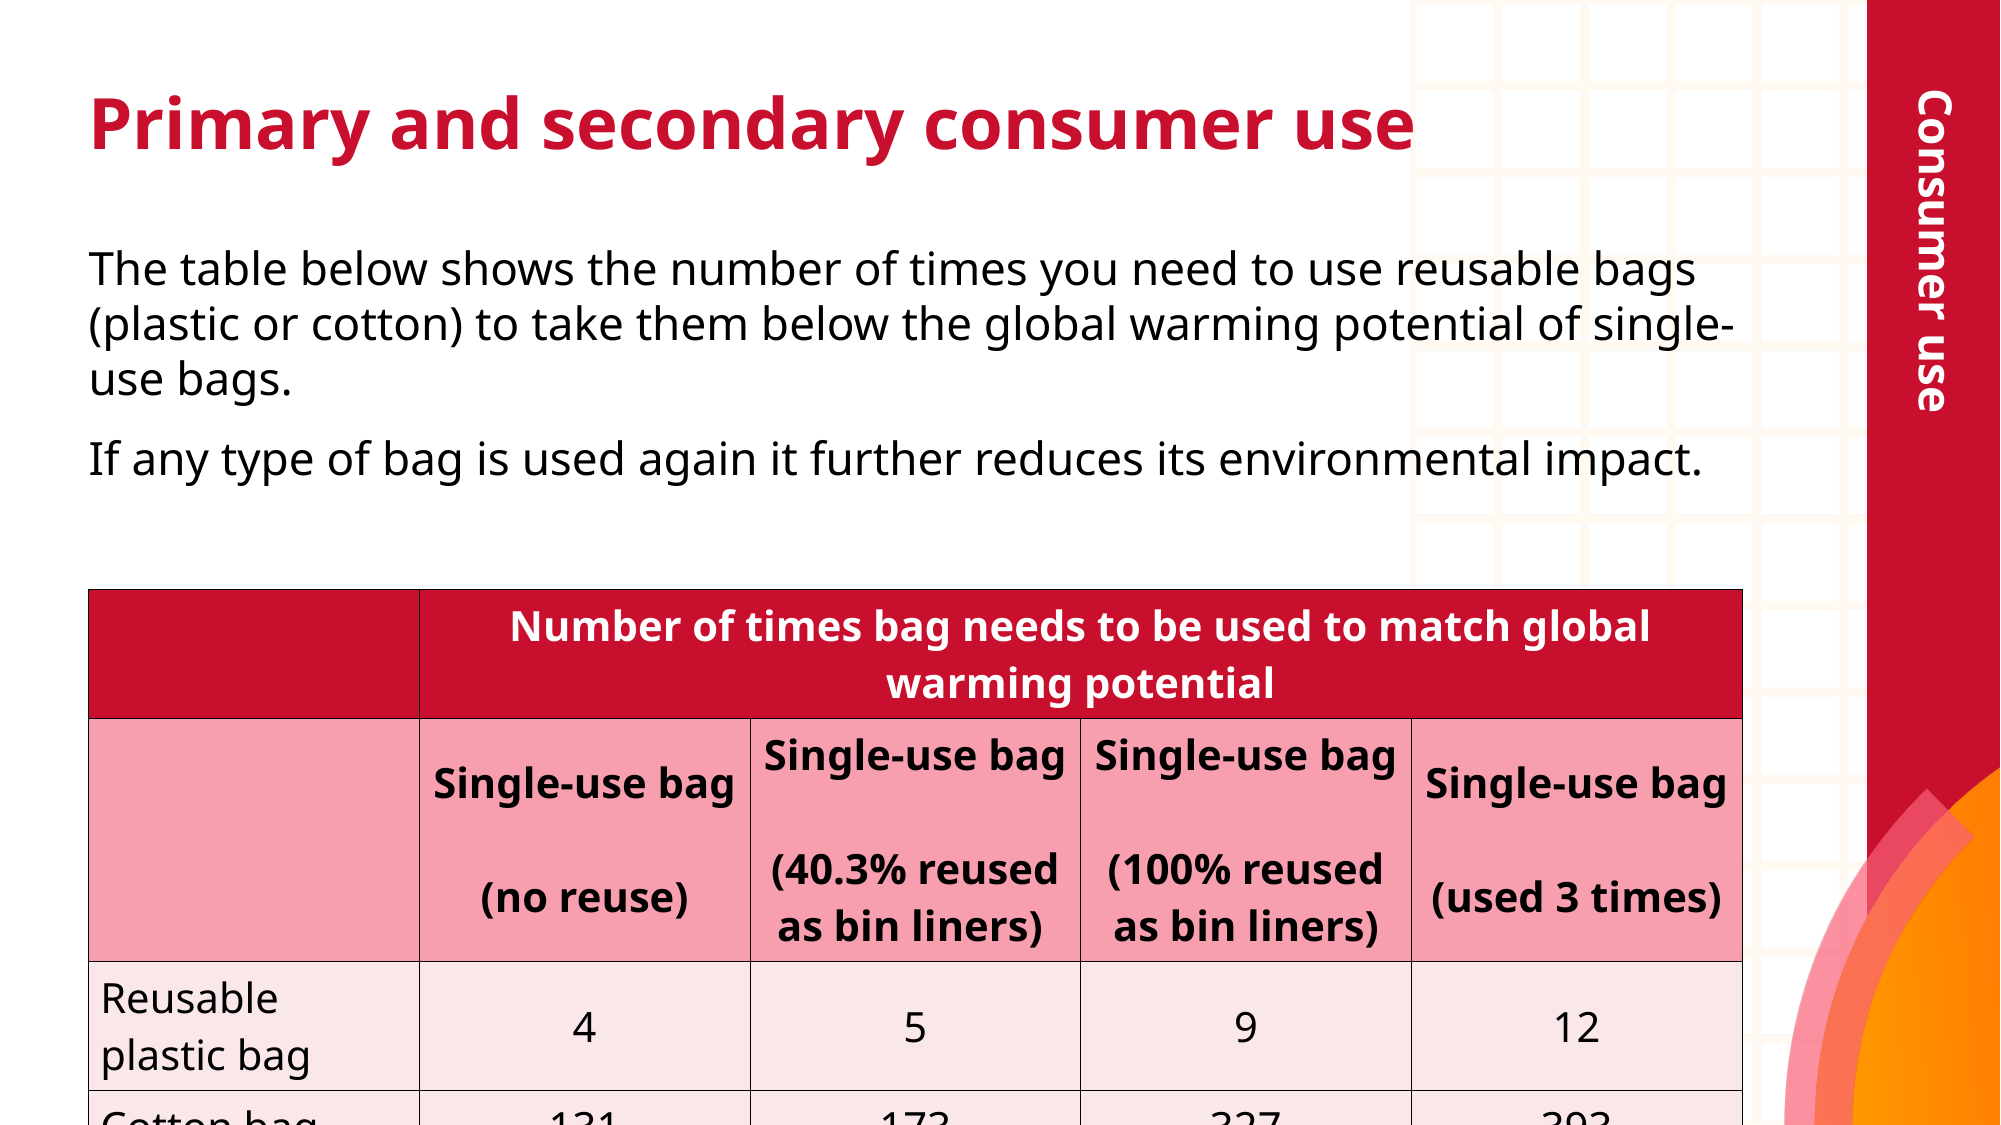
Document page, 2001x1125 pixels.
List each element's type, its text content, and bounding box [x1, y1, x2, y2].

table_cell 4 [420, 962, 750, 1090]
list The table below shows the number of times you need to use reusable bags (plastic or cotton) to take them below the global warming potential of single-use bags. If any type of bag is used again it further reduces its environmental impact. [88, 206, 1743, 518]
table_cell Reusable plastic bag [89, 962, 419, 1090]
table_cell Single-use bag (40.3% reused as bin liners) [751, 719, 1080, 961]
table_header [89, 590, 419, 718]
title Primary and secondary consumer use [88, 88, 1743, 161]
table_cell 173 [751, 1091, 1080, 1125]
table_cell Single-use bag (100% reused as bin liners) [1081, 719, 1411, 961]
table_cell Single-use bag (no reuse) [420, 719, 750, 961]
table_cell 327 [1081, 1091, 1411, 1125]
table_cell 393 [1412, 1091, 1742, 1125]
table_cell 12 [1412, 962, 1742, 1090]
table_cell 5 [751, 962, 1080, 1090]
table_cell [89, 719, 419, 961]
table_cell Single-use bag (used 3 times) [1412, 719, 1742, 961]
table_cell 9 [1081, 962, 1411, 1090]
table_cell 131 [420, 1091, 750, 1125]
picture [1411, 0, 2000, 1125]
table_cell Cotton bag [89, 1091, 419, 1125]
text_box Consumer use [1867, 88, 2000, 765]
table_header Number of times bag needs to be used to match global warming potential [420, 590, 1742, 718]
